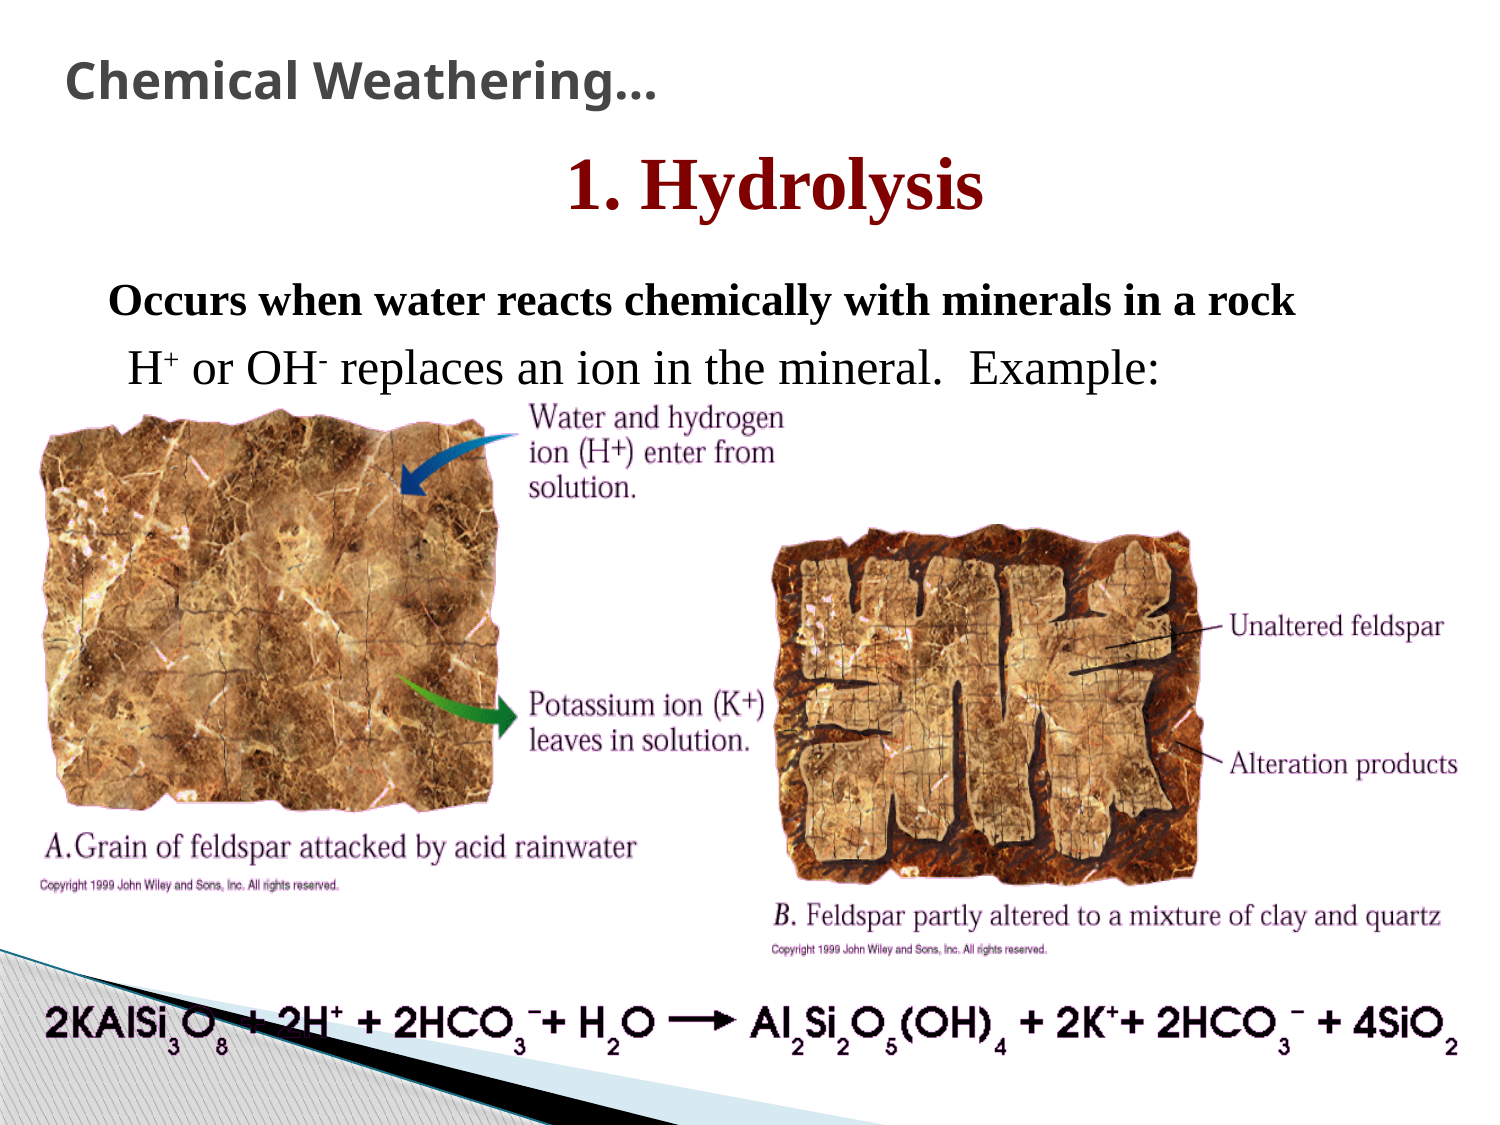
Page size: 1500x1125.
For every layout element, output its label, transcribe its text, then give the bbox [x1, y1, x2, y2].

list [762, 524, 1463, 963]
picture [42, 999, 1463, 1064]
title Chemical Weathering… [50, 37, 675, 121]
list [37, 399, 788, 902]
text_box H+ or OH- replaces an ion in the mineral. Example: [112, 327, 1208, 463]
text_box 1. Hydrolysis [550, 127, 1001, 232]
list Occurs when water reacts chemically with minerals in a rock [75, 262, 1400, 350]
